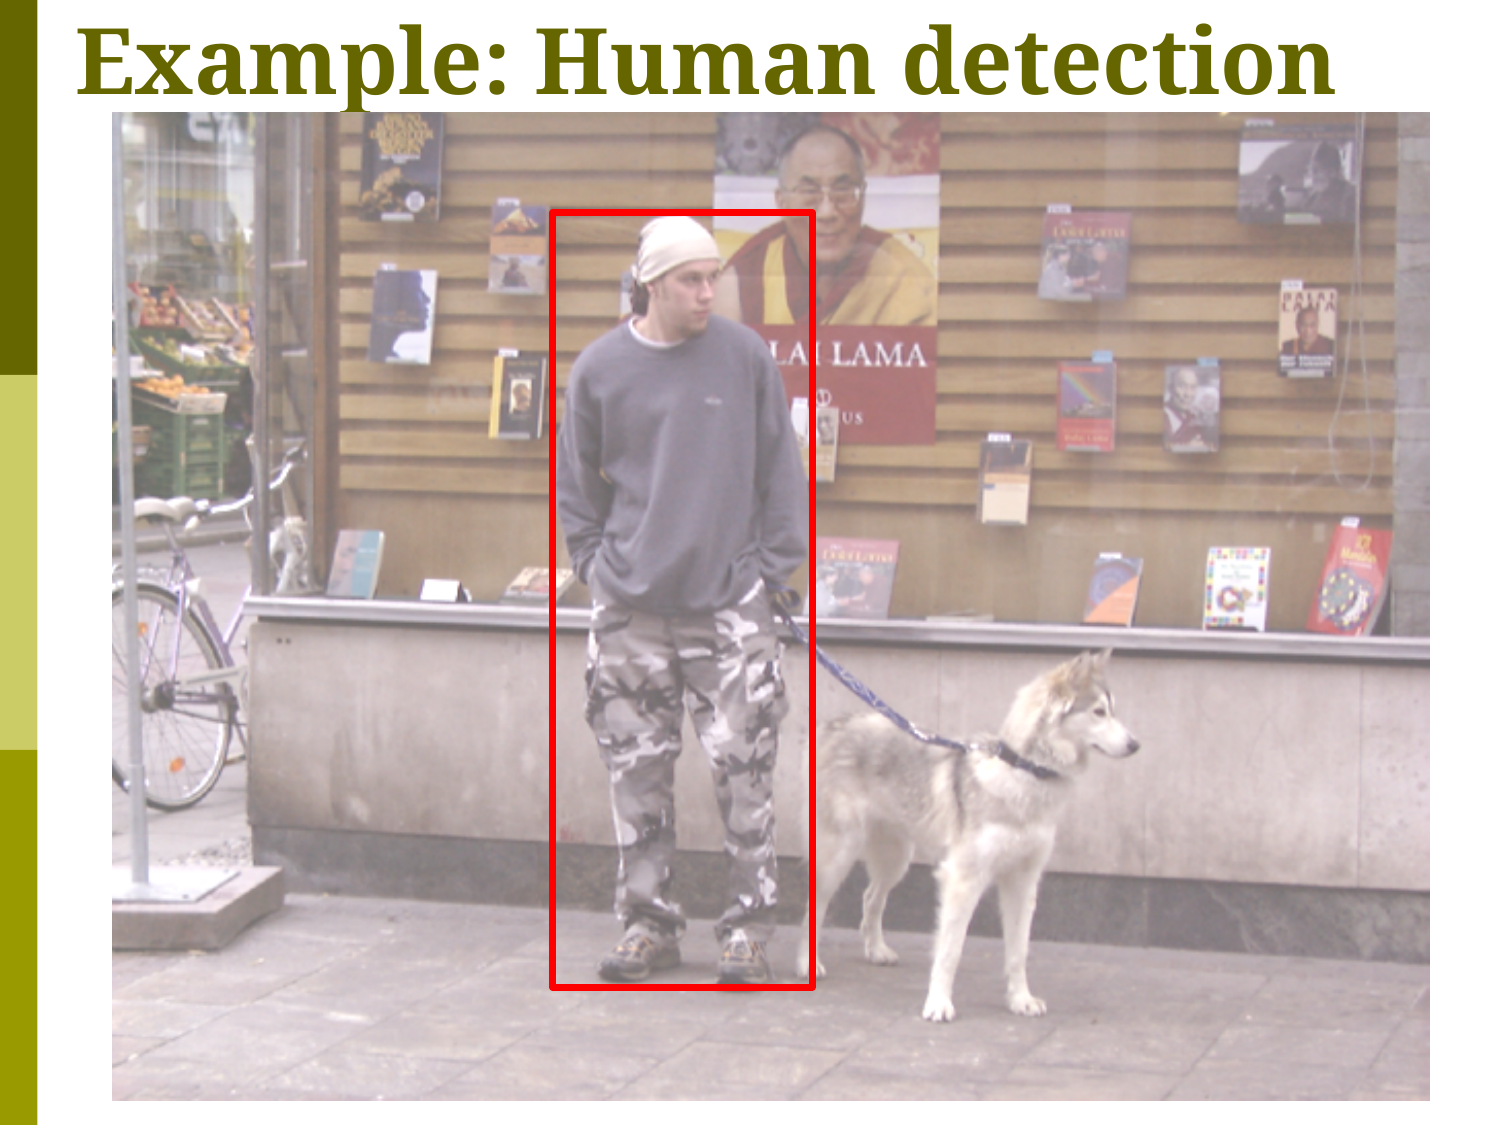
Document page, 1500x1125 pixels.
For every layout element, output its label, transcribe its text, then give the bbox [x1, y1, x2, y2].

picture [112, 112, 1430, 1101]
title Example: Human detection [74, 12, 1426, 113]
